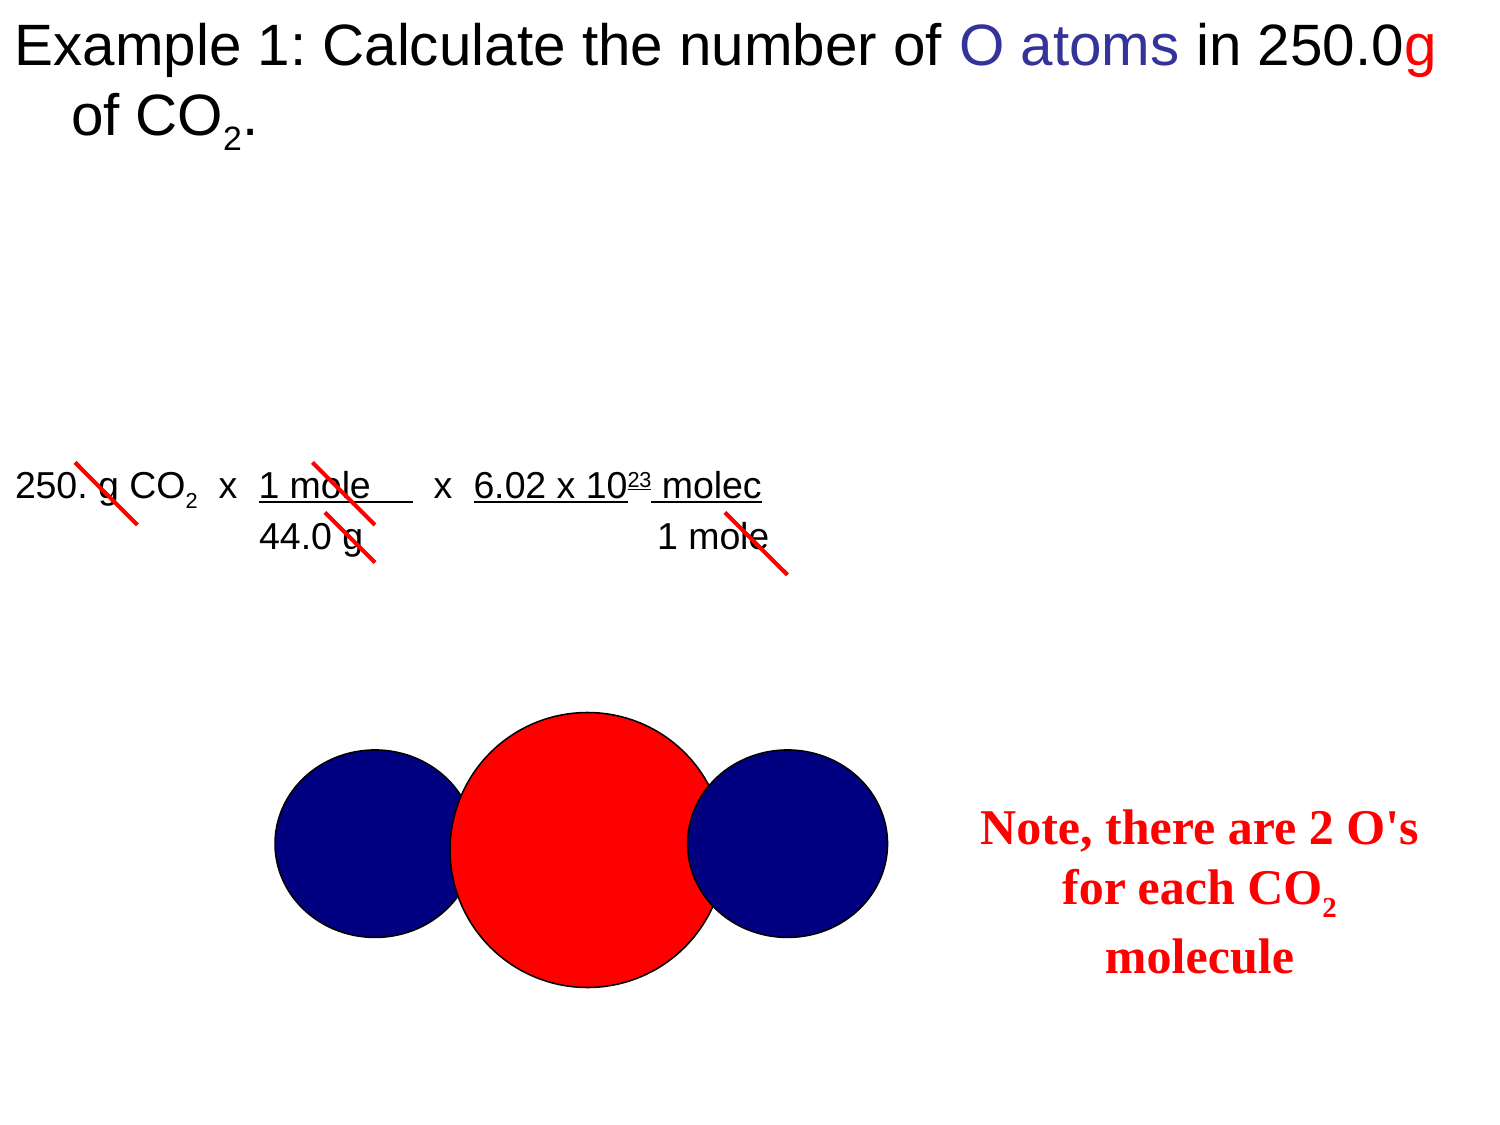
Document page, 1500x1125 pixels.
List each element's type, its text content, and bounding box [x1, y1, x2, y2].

text_box Example 1: Calculate the number of O atoms in 250.0g of CO2. [0, 0, 1500, 224]
title 250. g CO2 x 1 mole x 6.02 x 1023 molec 44.0 g 1 mole [0, 224, 1500, 751]
text_box [687, 749, 888, 938]
text_box Note, there are 2 O's for each CO2 molecule [962, 787, 1437, 991]
text_box [450, 712, 713, 988]
text_box [275, 749, 461, 938]
